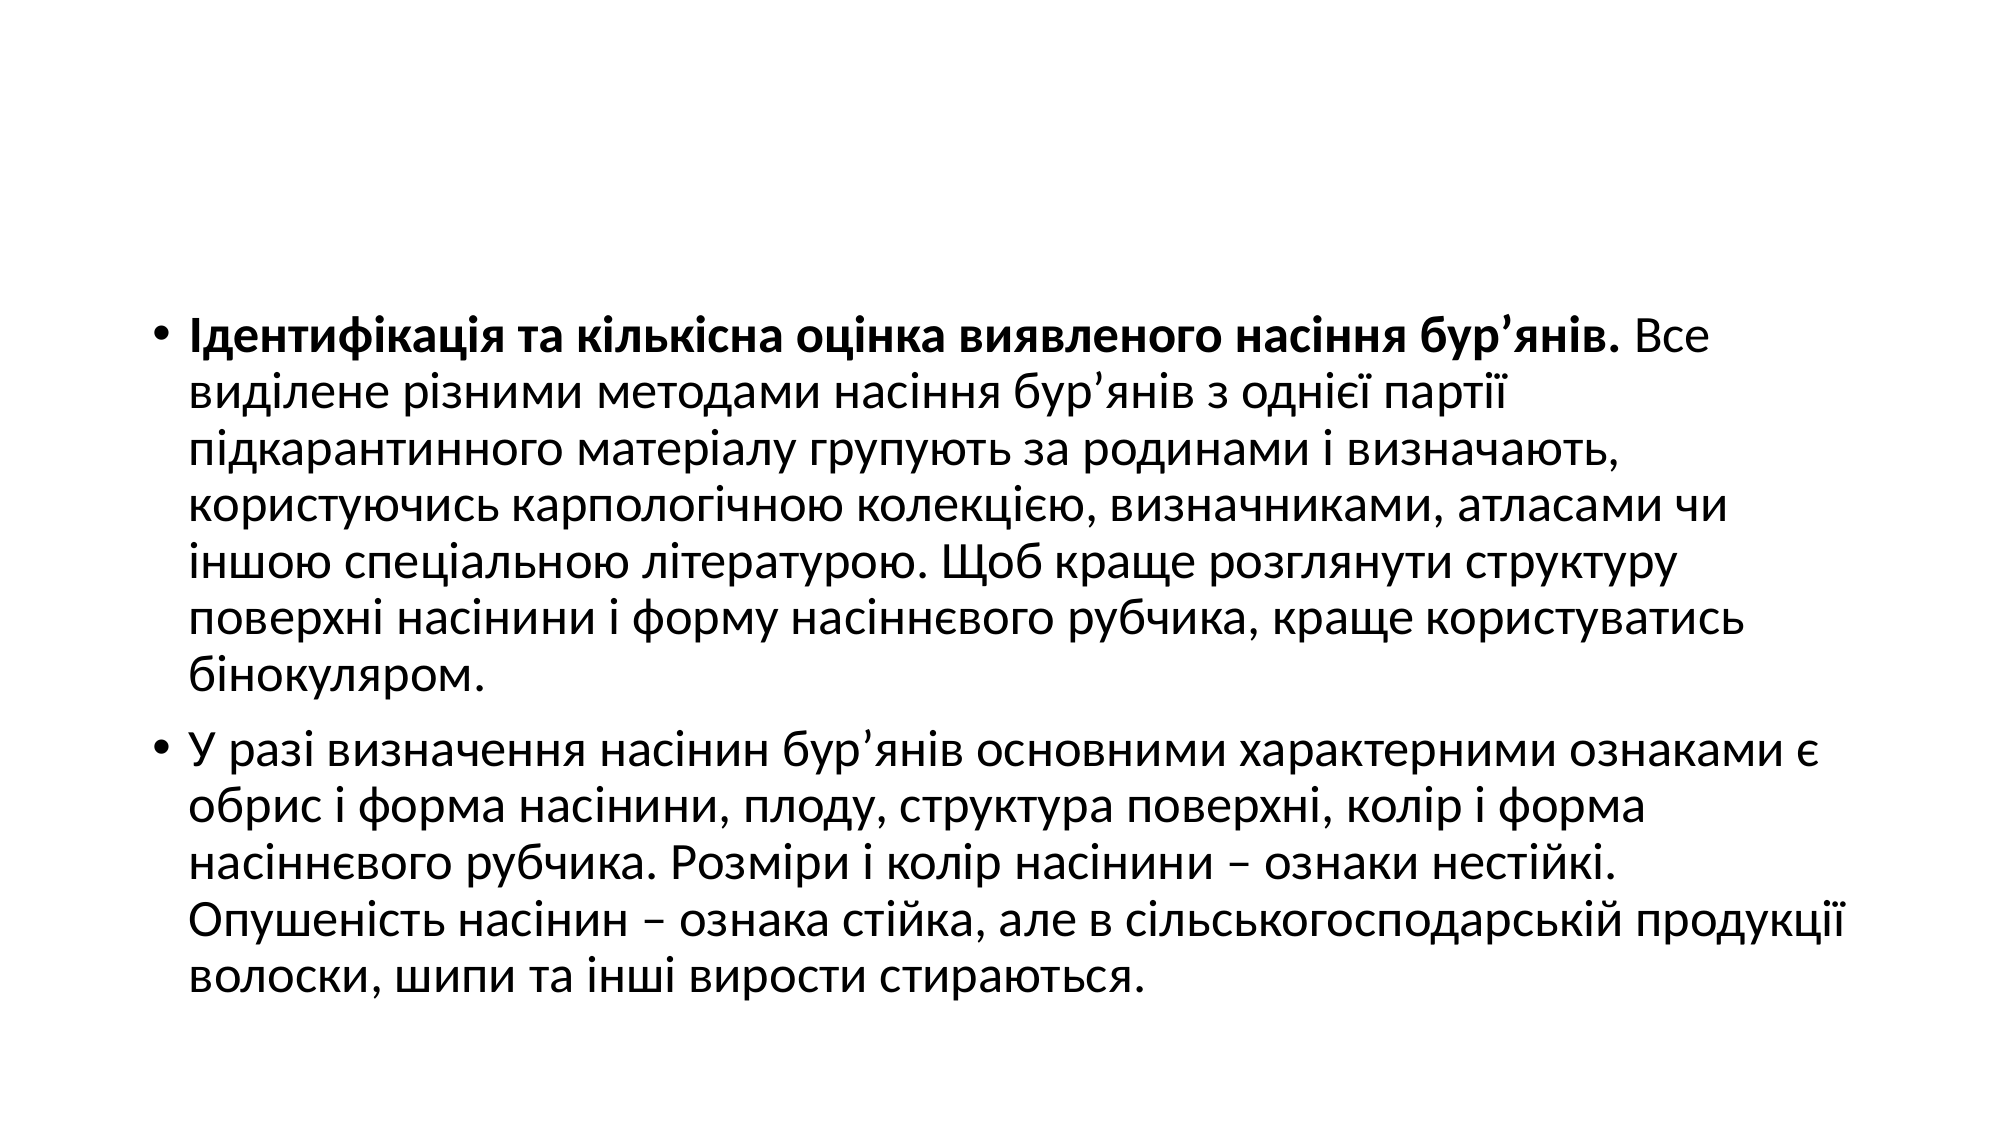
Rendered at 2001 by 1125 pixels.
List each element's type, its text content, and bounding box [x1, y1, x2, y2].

list Ідентифікація та кількісна оцінка виявленого насіння бур’янів. Все виділене різними методами насіння бур’янів з однієї партії підкарантинного матеріалу групують за родинами і визначають, користуючись карпологічною колекцією, визначниками, атласами чи іншою спеціальною літературою. Щоб краще розглянути структуру поверхні насінини і форму насіннєвого рубчика, краще користуватись бінокуляром. У разі визначення насінин бур’янів основними характерними ознаками є обрис і форма насінини, плоду, структура поверхні, колір і форма насіннєвого рубчика. Розміри і колір насінини – ознаки нестійкі. Опушеність насінин – ознака стійка, але в сільськогосподарській продукції волоски, шипи та інші вирости стираються. [137, 299, 1863, 1014]
